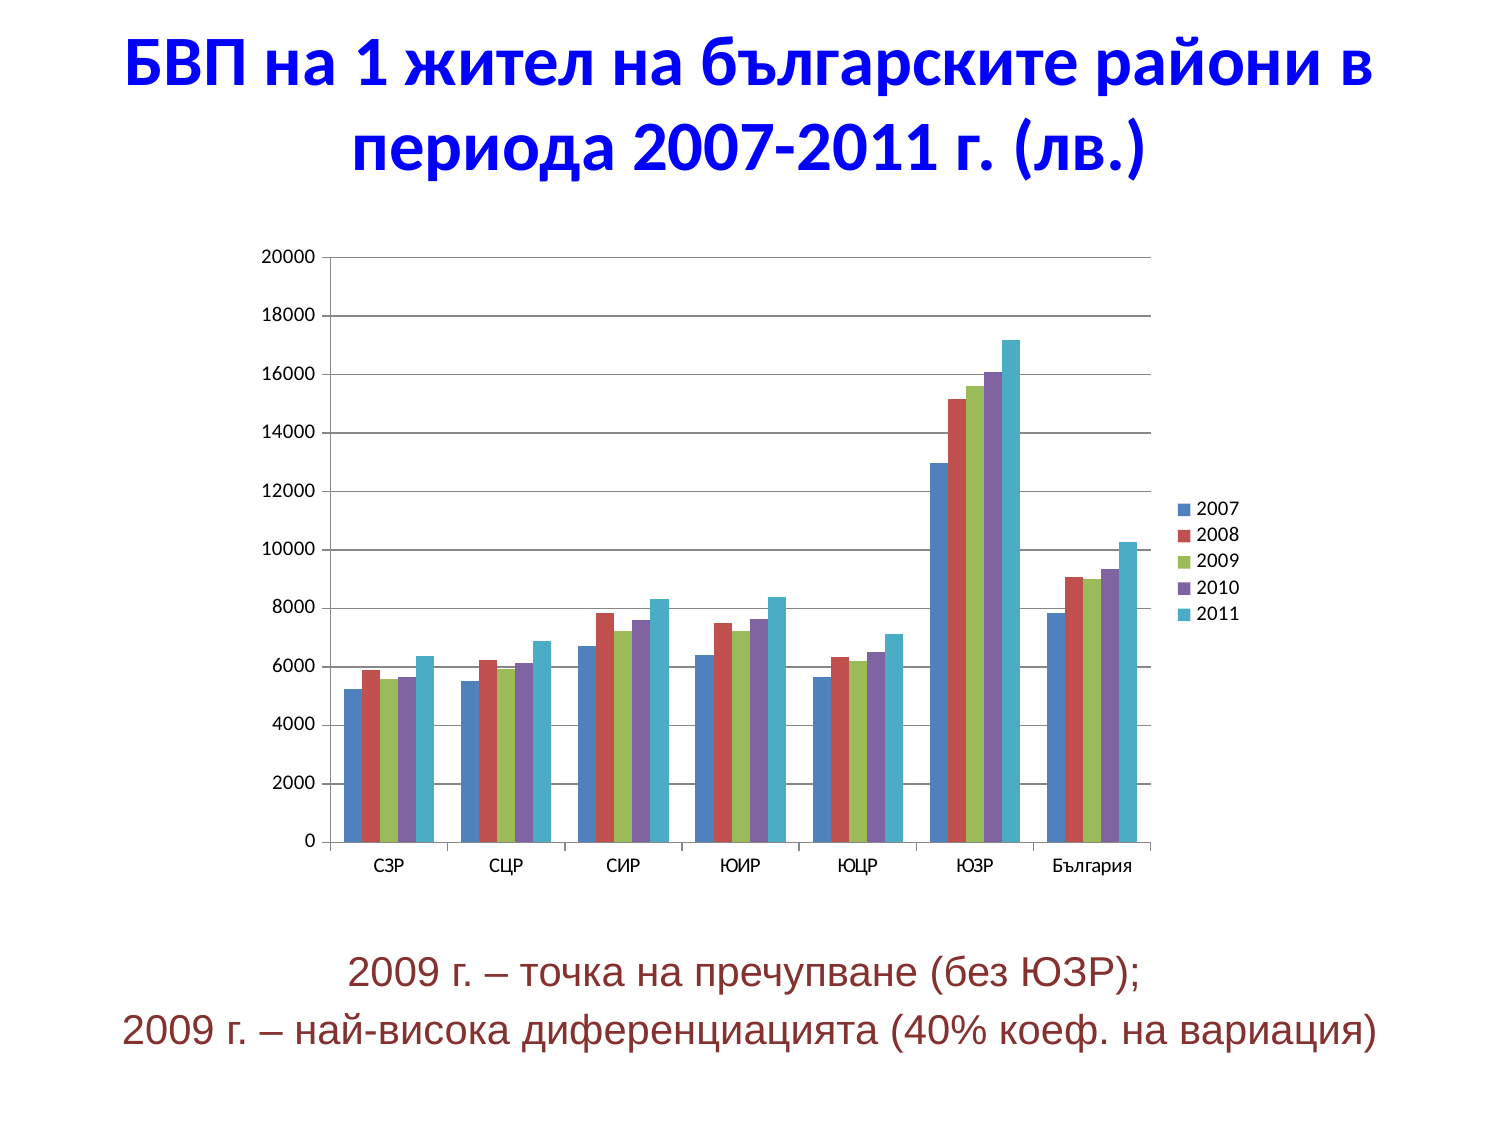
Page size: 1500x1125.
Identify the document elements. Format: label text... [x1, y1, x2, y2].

chart [240, 234, 1260, 891]
text_box 2009 г. – точка на пречупване (без ЮЗР); 2009 г. – най-висока диференциацията (40% коеф. на вариация) [62, 937, 1438, 1063]
title БВП на 1 жител на българските райони в периода 2007-2011 г. (лв.) [75, 24, 1425, 175]
